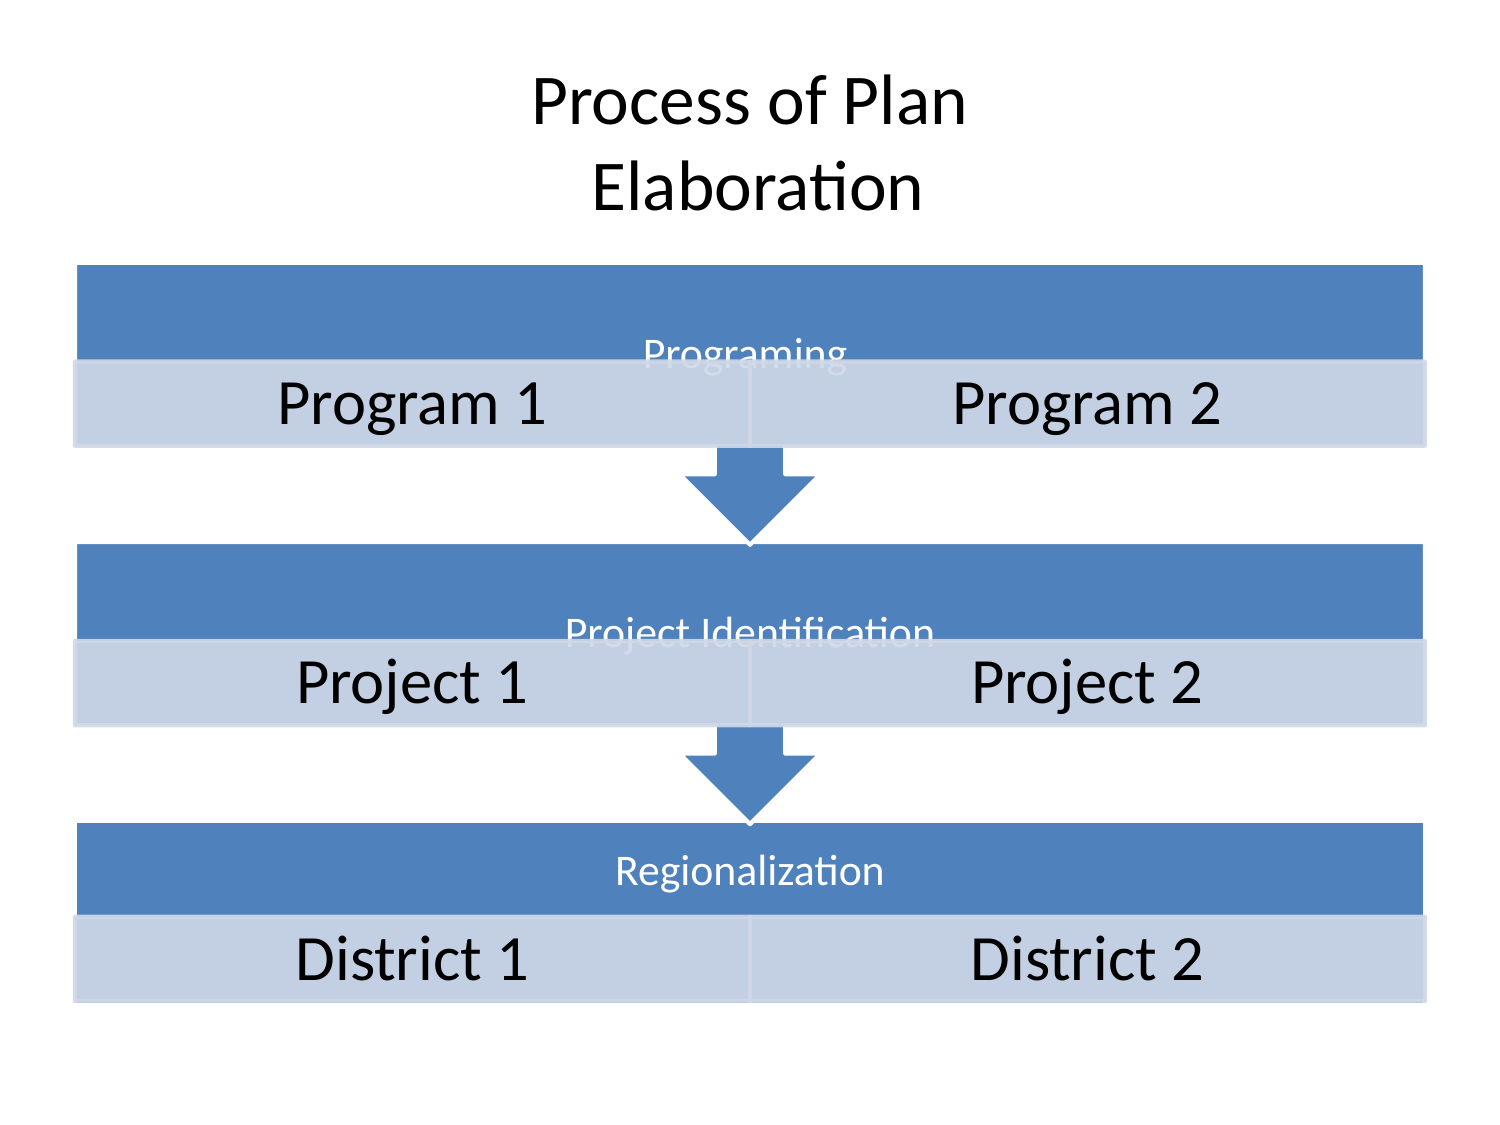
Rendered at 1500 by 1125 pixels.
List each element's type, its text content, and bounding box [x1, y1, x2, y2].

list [74, 262, 1426, 1006]
title Process of Plan Elaboration [75, 45, 1425, 233]
